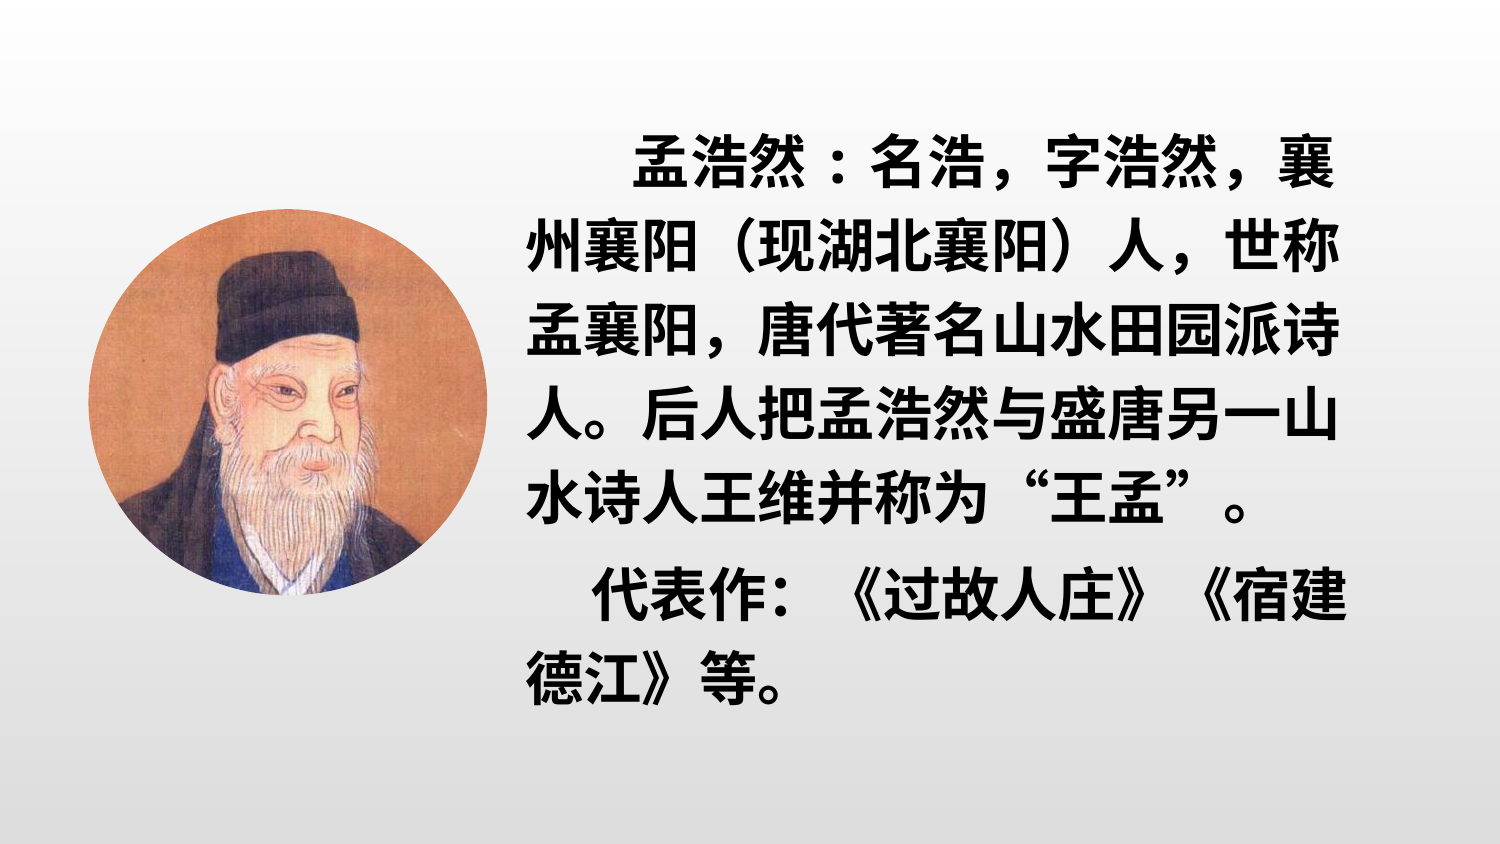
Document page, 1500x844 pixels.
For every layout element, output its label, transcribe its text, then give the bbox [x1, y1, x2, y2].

picture [88, 209, 488, 596]
text_box 孟浩然:名浩，字浩然，襄州襄阳（现湖北襄阳）人，世称孟襄阳，唐代著名山水田园派诗人。后人把孟浩然与盛唐另一山水诗人王维并称为“王孟”。 代表作：《过故人庄》《宿建德江》等。 [513, 105, 1400, 718]
